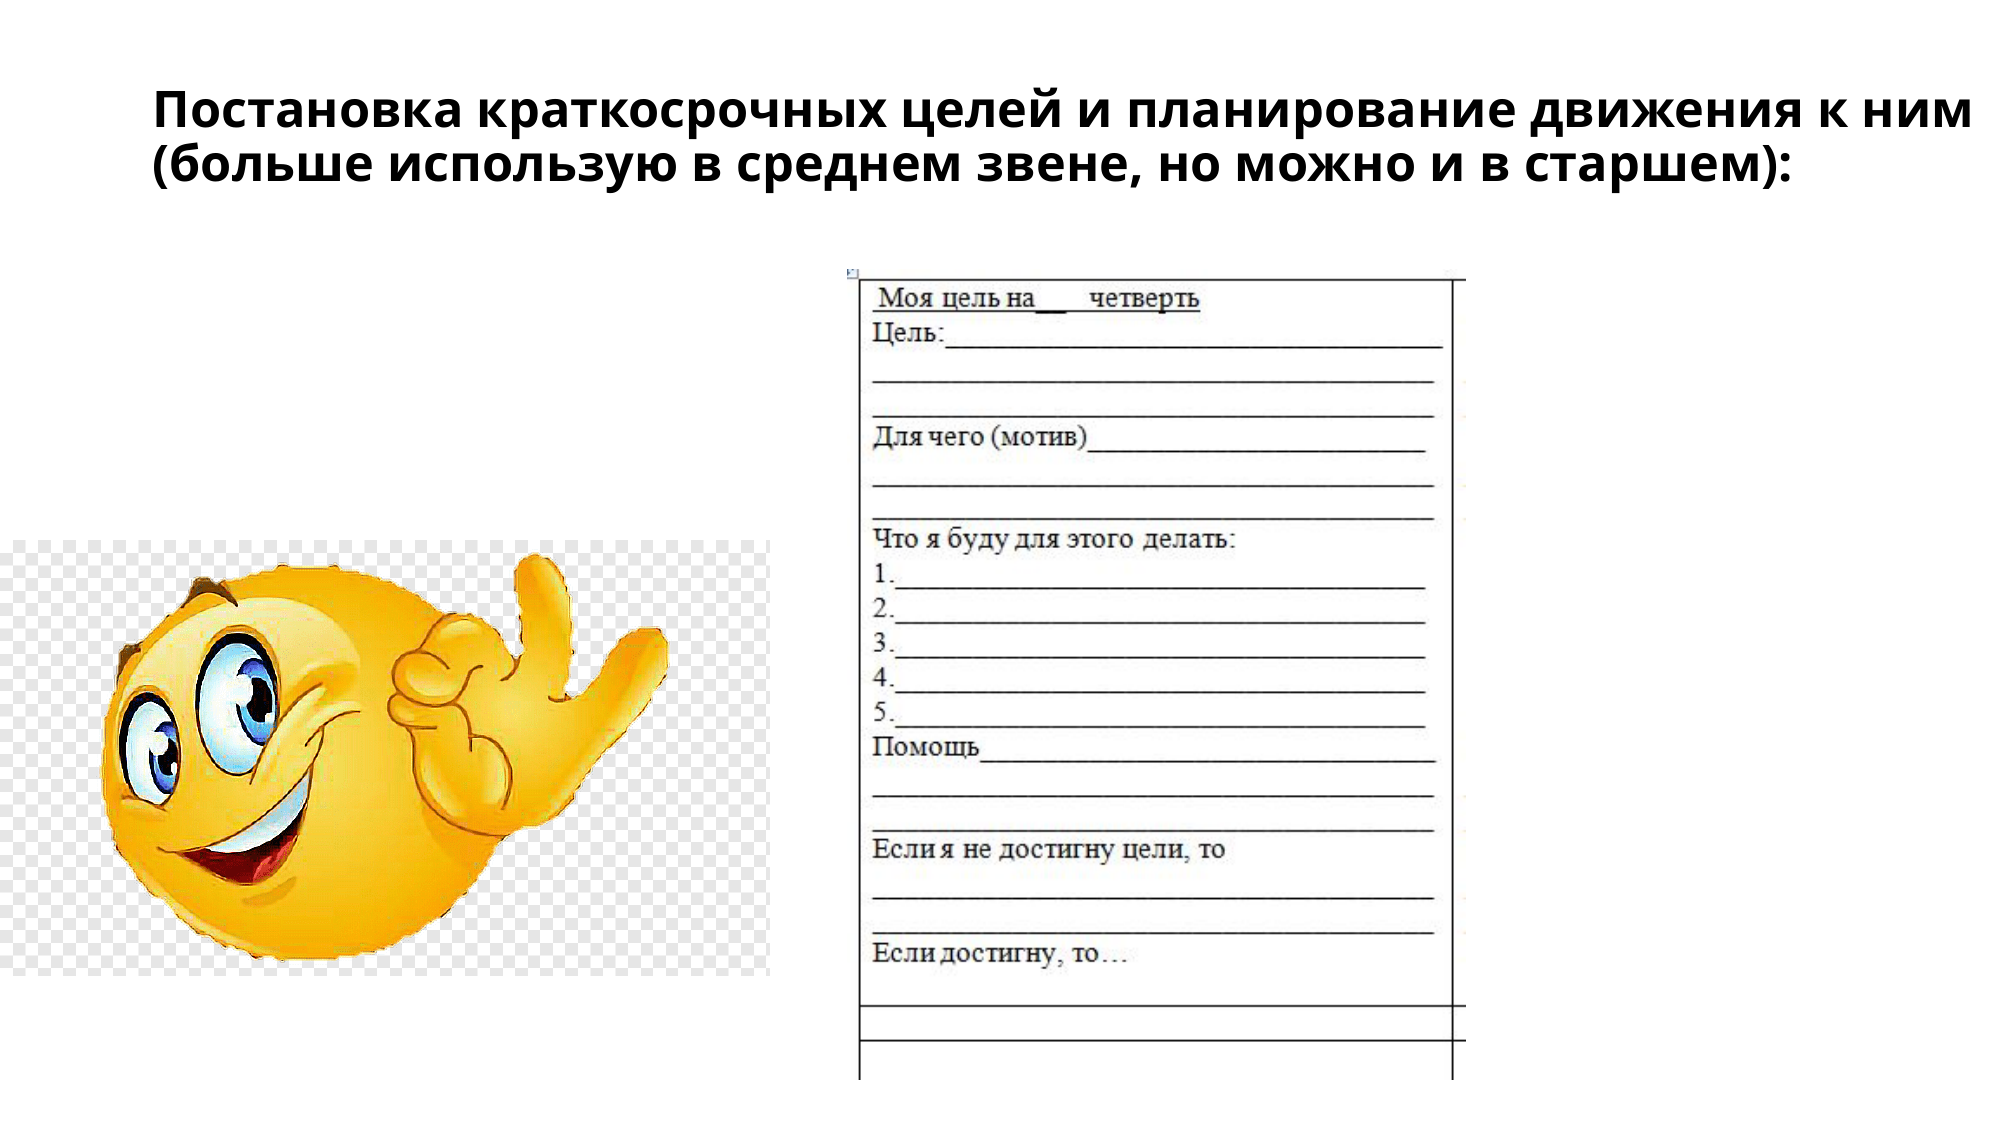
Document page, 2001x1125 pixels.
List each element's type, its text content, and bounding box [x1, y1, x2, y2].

picture [847, 269, 1466, 1081]
picture [0, 540, 770, 976]
title Постановка краткосрочных целей и планирование движения к ним (больше использую в среднем звене, но можно и в старшем): [137, 59, 2000, 278]
